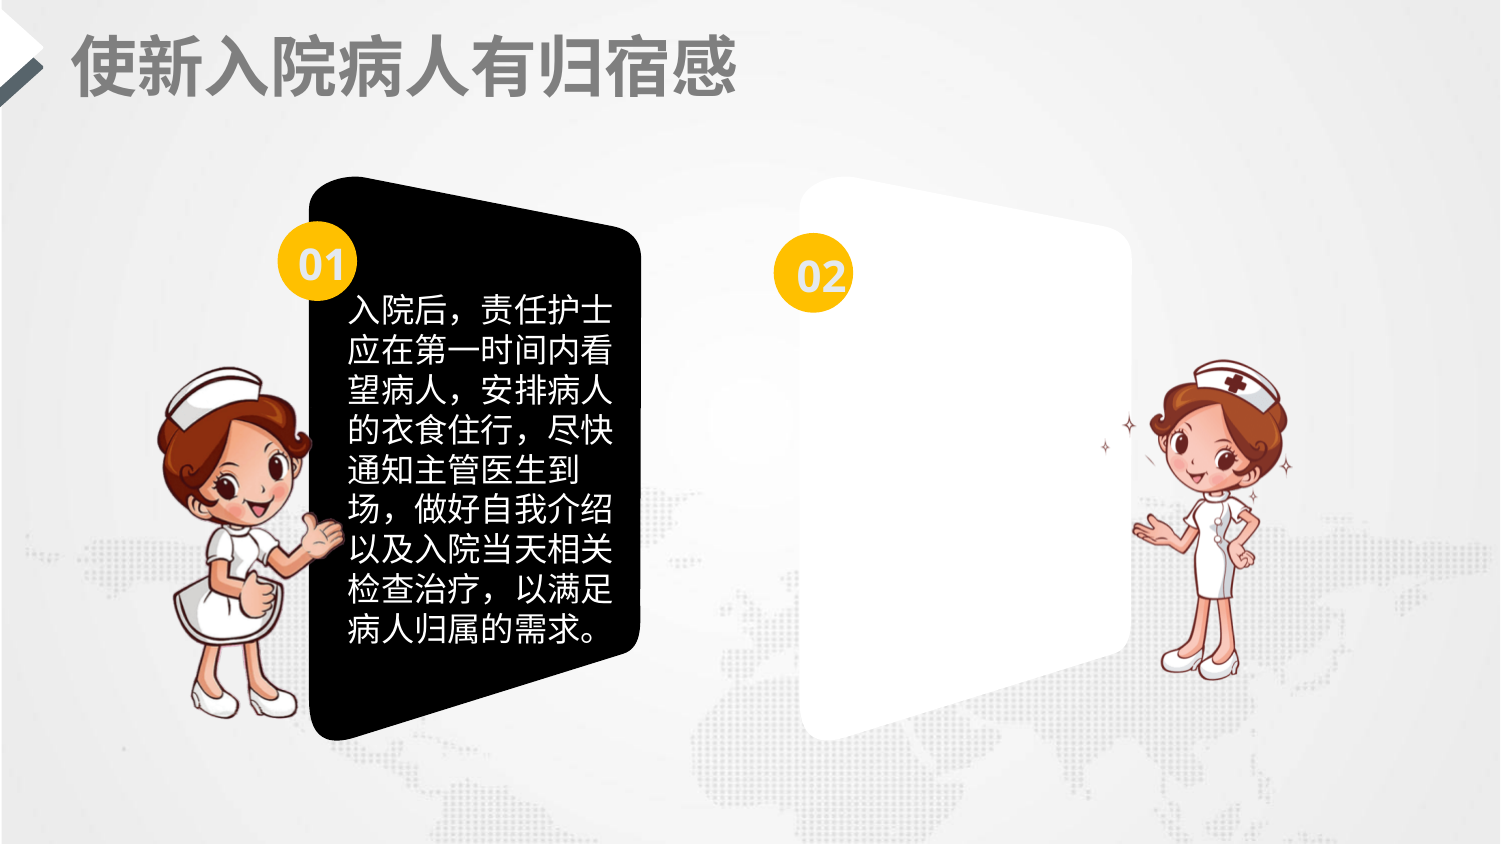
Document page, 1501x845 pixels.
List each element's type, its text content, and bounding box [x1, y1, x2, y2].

text_box [308, 176, 642, 651]
text_box [0, 58, 44, 108]
text_box [799, 322, 1077, 741]
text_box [277, 220, 366, 302]
text_box 入院后，责任护士应在第一时间内看望病人，安排病人的衣食住行，尽快通知主管医生到场，做好自我介绍以及入院当天相关检查治疗，以满足病人归属的需求。 [336, 283, 630, 654]
text_box [0, 7, 44, 88]
text_box [799, 176, 1132, 349]
text_box 使新入院病人有归宿感 [59, 19, 904, 111]
text_box 在护患交谈中，如果病人取坐位，护士要取站位；患者如果取卧位，护士要取坐位，用基本平行的视线，这样更能体现护士的亲切和彼此的尊重。 [826, 311, 1122, 643]
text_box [773, 232, 865, 313]
text_box [370, 654, 623, 733]
picture [1, 0, 1501, 844]
